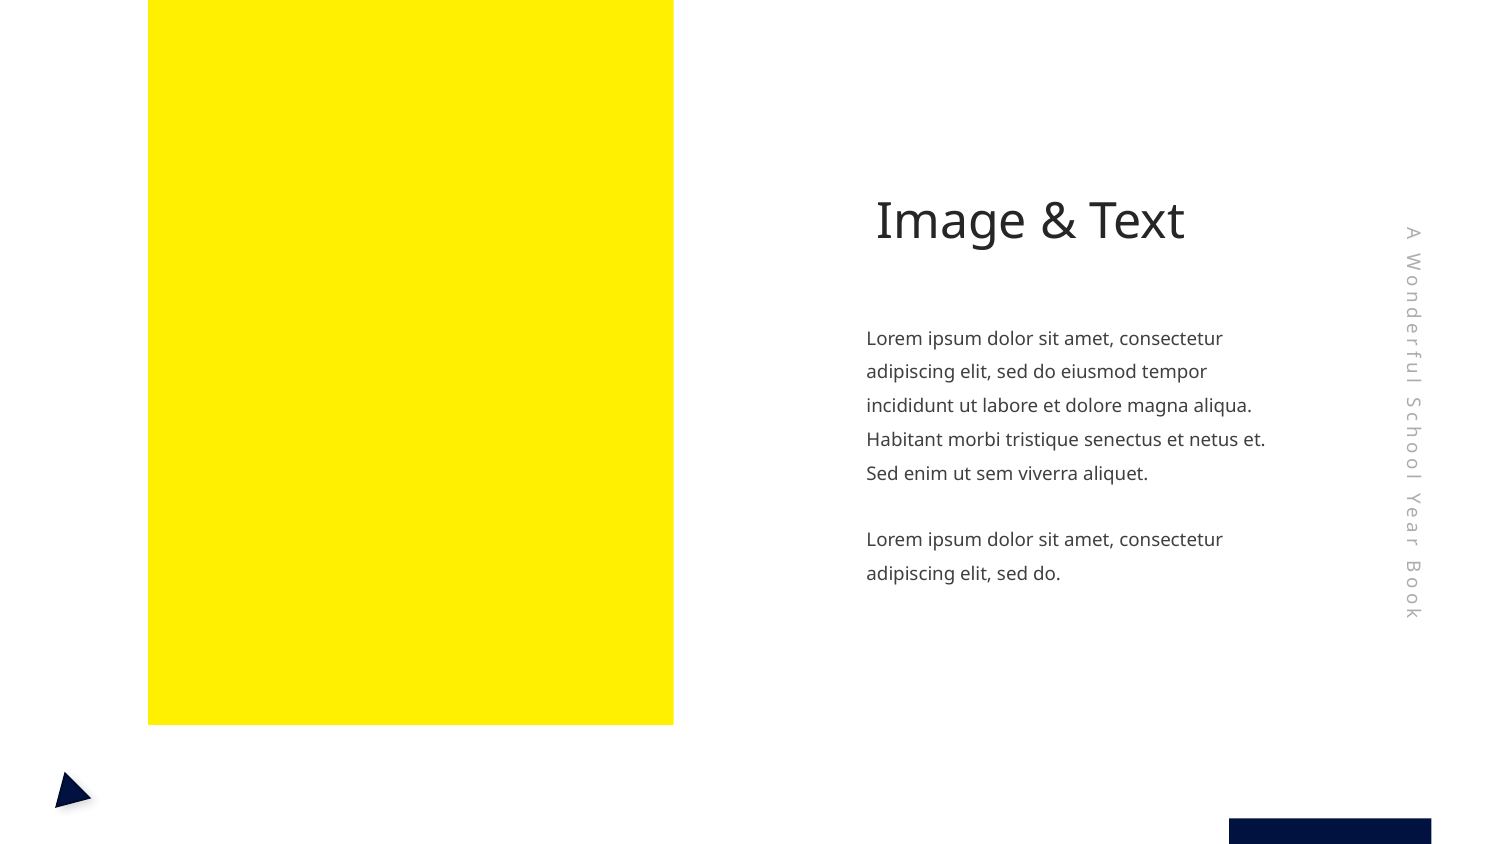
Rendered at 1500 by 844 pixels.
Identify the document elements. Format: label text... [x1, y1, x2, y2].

text_box [1228, 817, 1432, 844]
text_box Image & Text [861, 180, 1201, 256]
text_box Lorem ipsum dolor sit amet, consectetur adipiscing elit, sed do. [851, 509, 1284, 592]
text_box A Wonderful School Year Book [1396, 212, 1434, 634]
text_box Lorem ipsum dolor sit amet, consectetur adipiscing elit, sed do eiusmod tempor incididunt ut labore et dolore magna aliqua. Habitant morbi tristique senectus et netus et. Sed enim ut sem viverra aliquet. [851, 307, 1284, 491]
text_box [55, 771, 92, 808]
picture [148, 0, 674, 725]
